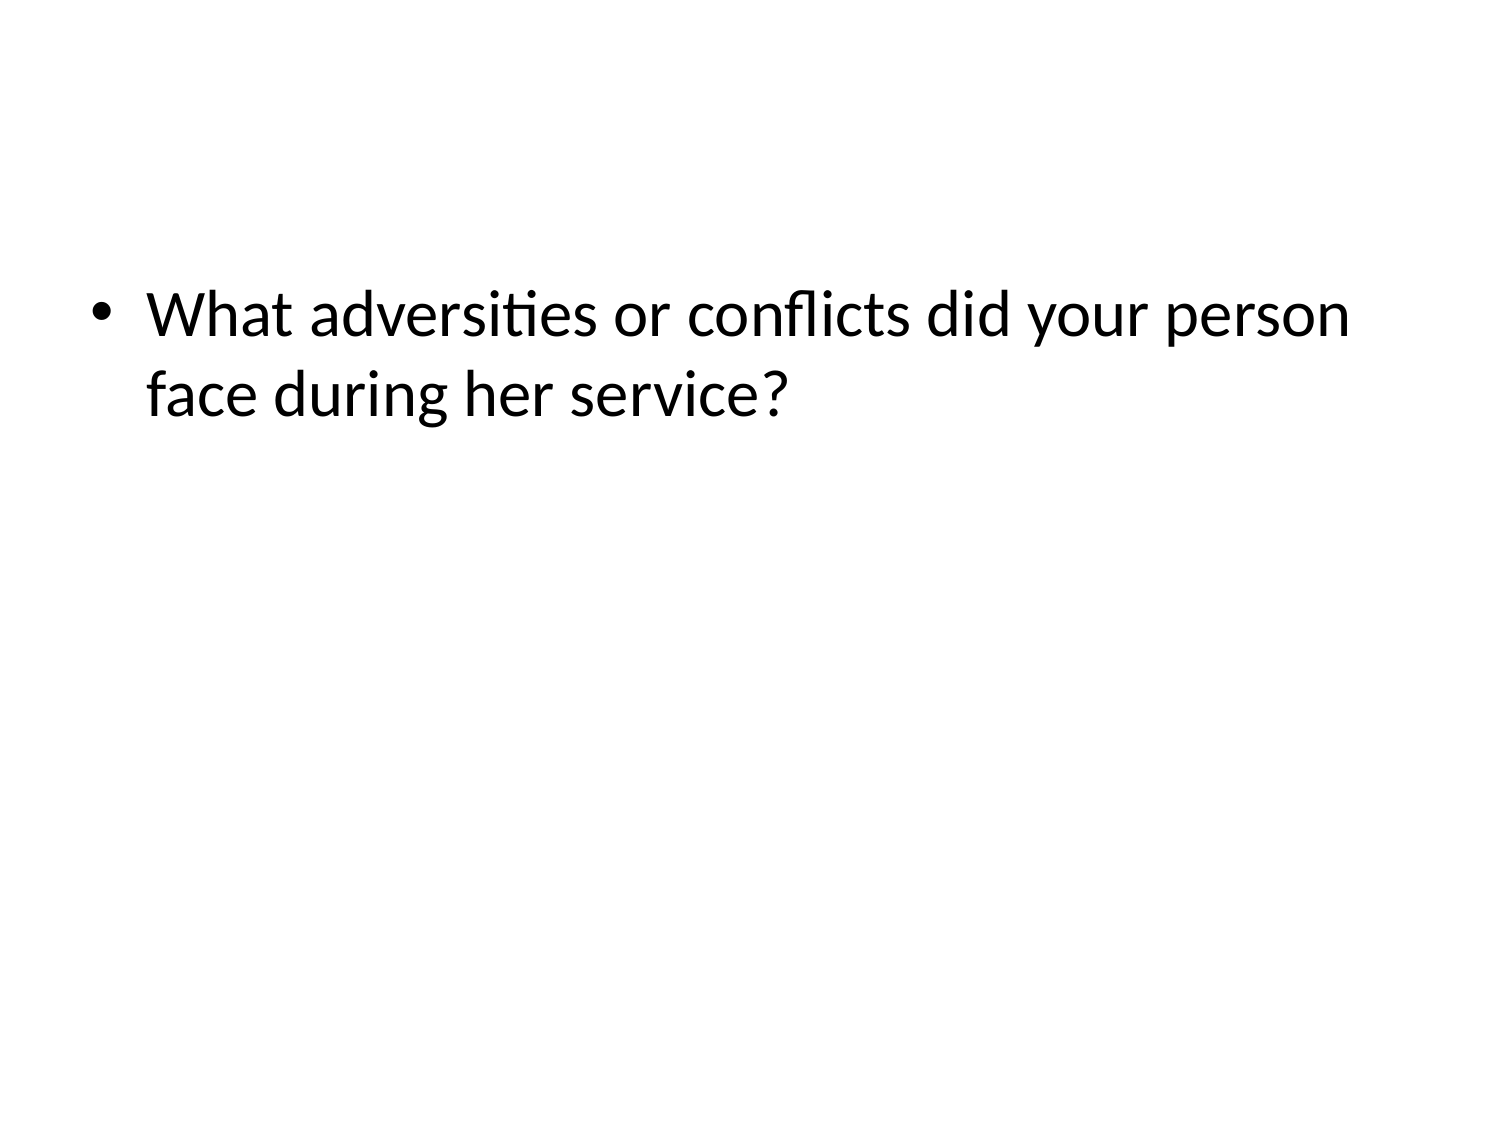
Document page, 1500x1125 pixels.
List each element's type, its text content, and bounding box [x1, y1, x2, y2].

list What adversities or conflicts did your person face during her service? [75, 262, 1425, 1005]
